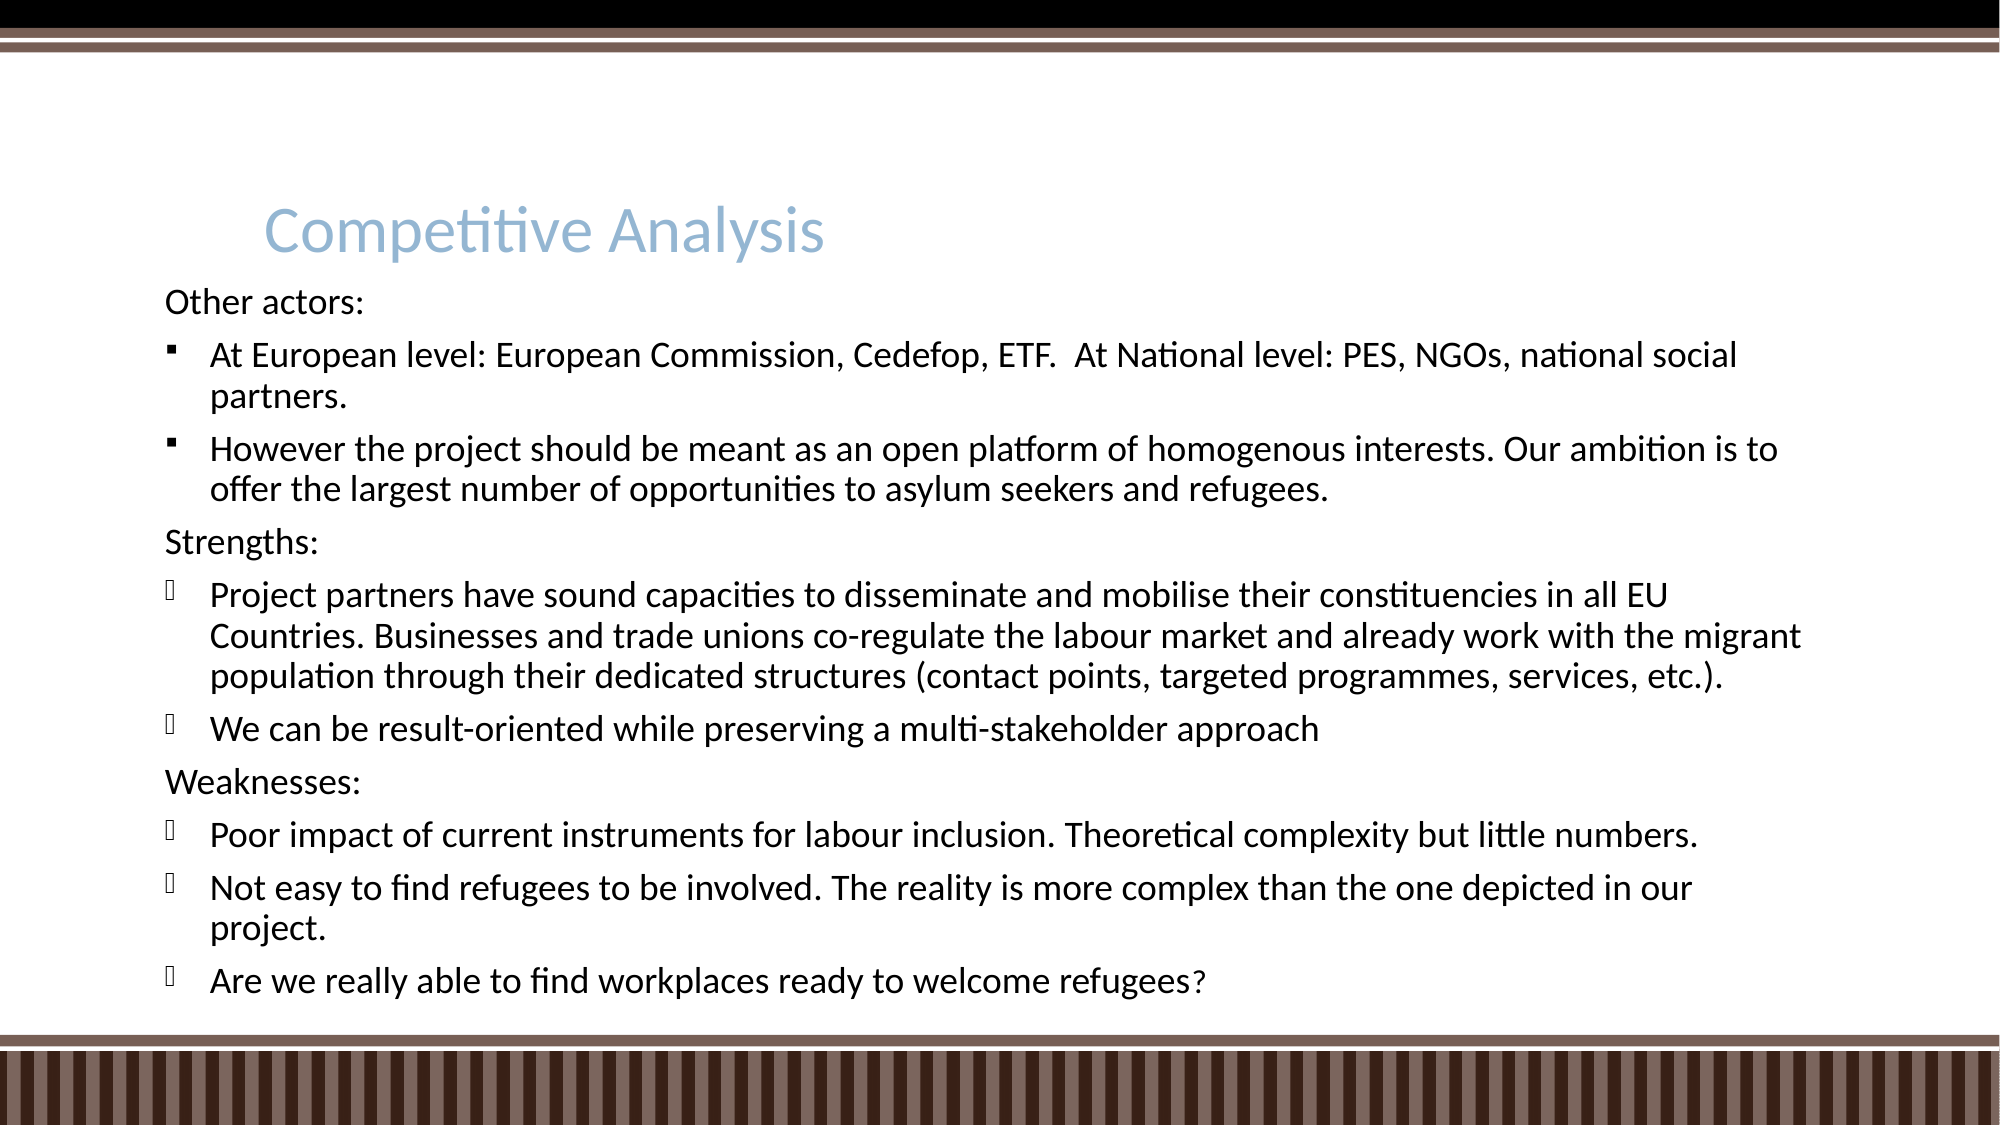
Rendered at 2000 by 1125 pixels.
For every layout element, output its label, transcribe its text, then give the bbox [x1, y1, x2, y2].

list Other actors: At European level: European Commission, Cedefop, ETF. At National level: PES, NGOs, national social partners. However the project should be meant as an open platform of homogenous interests. Our ambition is to offer the largest number of opportunities to asylum seekers and refugees. Strengths: Project partners have sound capacities to disseminate and mobilise their constituencies in all EU Countries. Businesses and trade unions co-regulate the labour market and already work with the migrant population through their dedicated structures (contact points, targeted programmes, services, etc.). We can be result-oriented while preserving a multi-stakeholder approach Weaknesses: Poor impact of current instruments for labour inclusion. Theoretical complexity but little numbers. Not easy to find refugees to be involved. The reality is more complex than the one depicted in our project. Are we really able to find workplaces ready to welcome refugees? [149, 275, 1827, 1012]
title Competitive Analysis [249, 99, 1750, 275]
